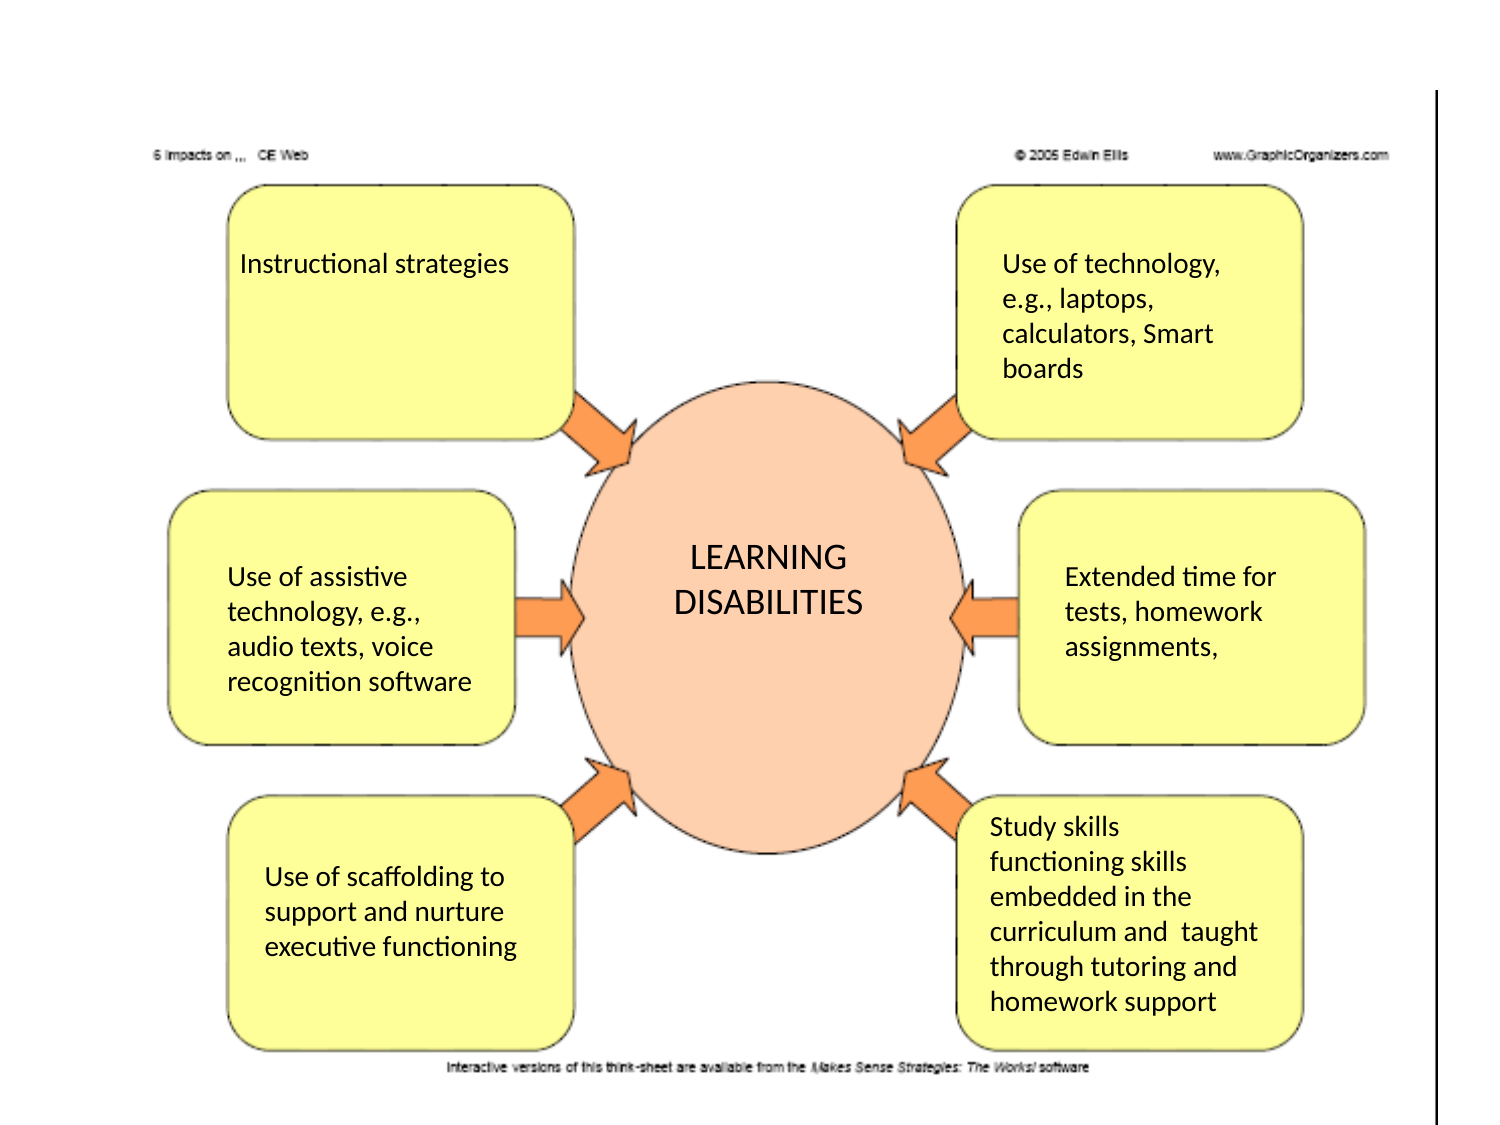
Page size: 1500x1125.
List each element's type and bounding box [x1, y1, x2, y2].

list [99, 89, 1438, 1125]
